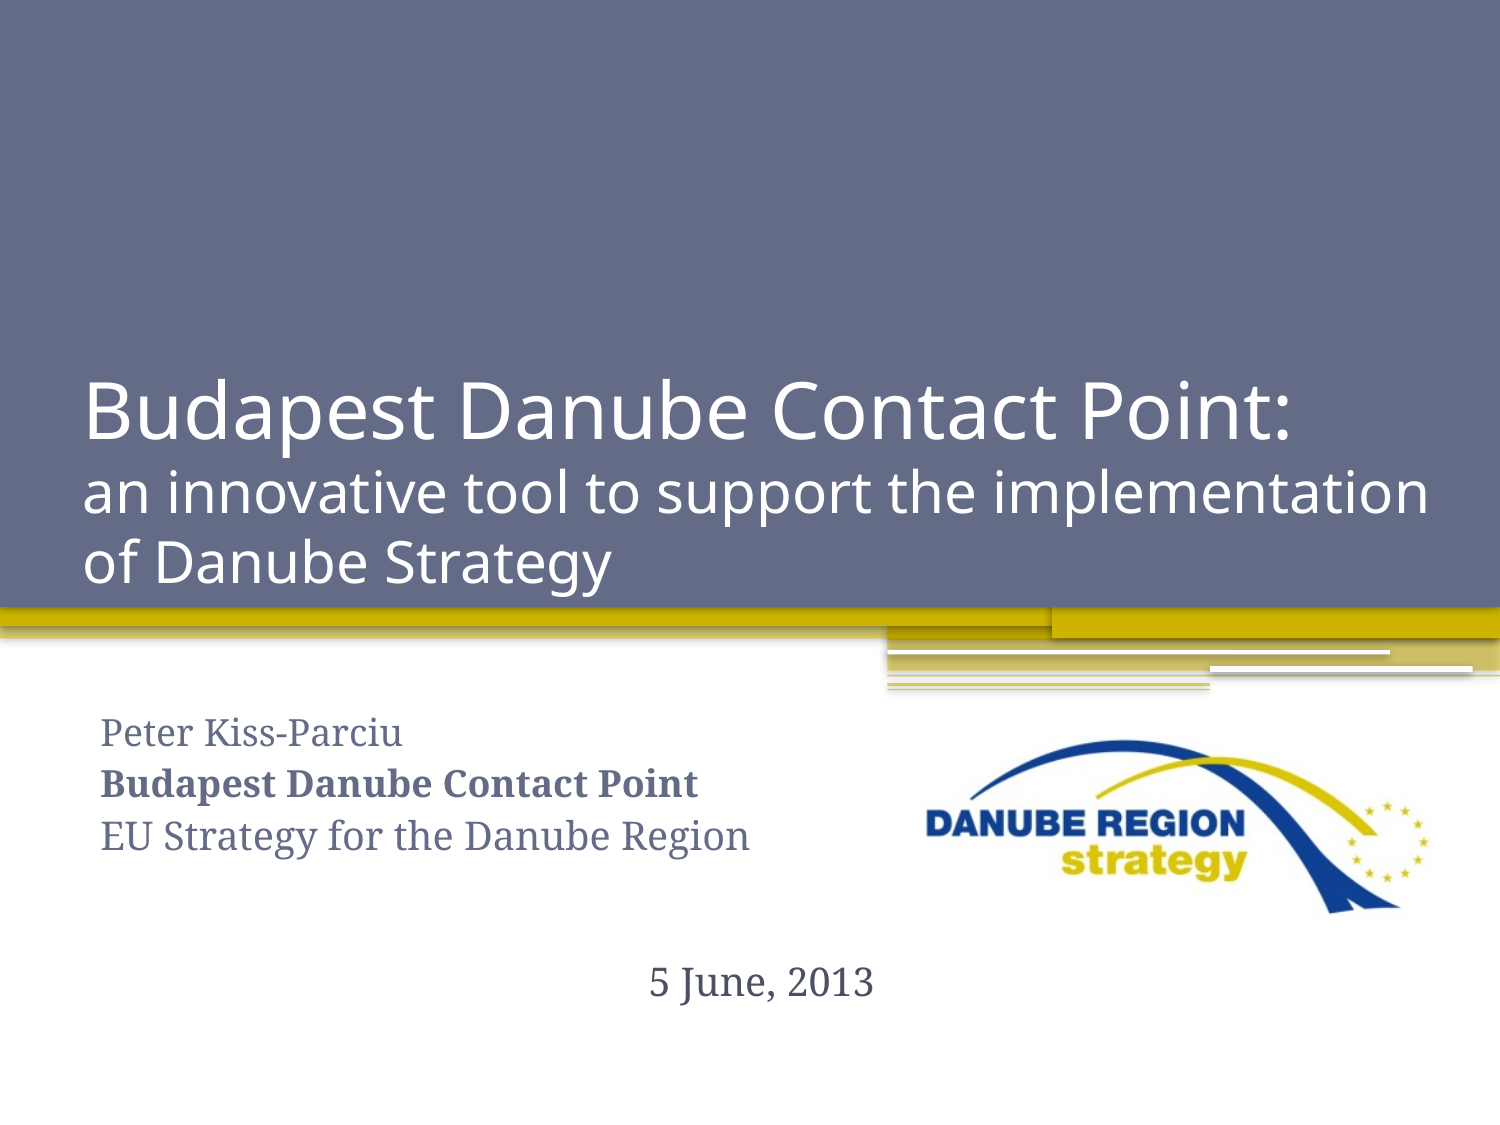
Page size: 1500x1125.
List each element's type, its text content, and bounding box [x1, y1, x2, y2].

title Budapest Danube Contact Point: an innovative tool to support the implementation of Danube Strategy [67, 361, 1456, 604]
subtitle Peter Kiss-Parciu Budapest Danube Contact Point EU Strategy for the Danube Region [74, 639, 868, 938]
text_box 5 June, 2013 [105, 949, 1418, 1012]
picture [902, 714, 1454, 941]
